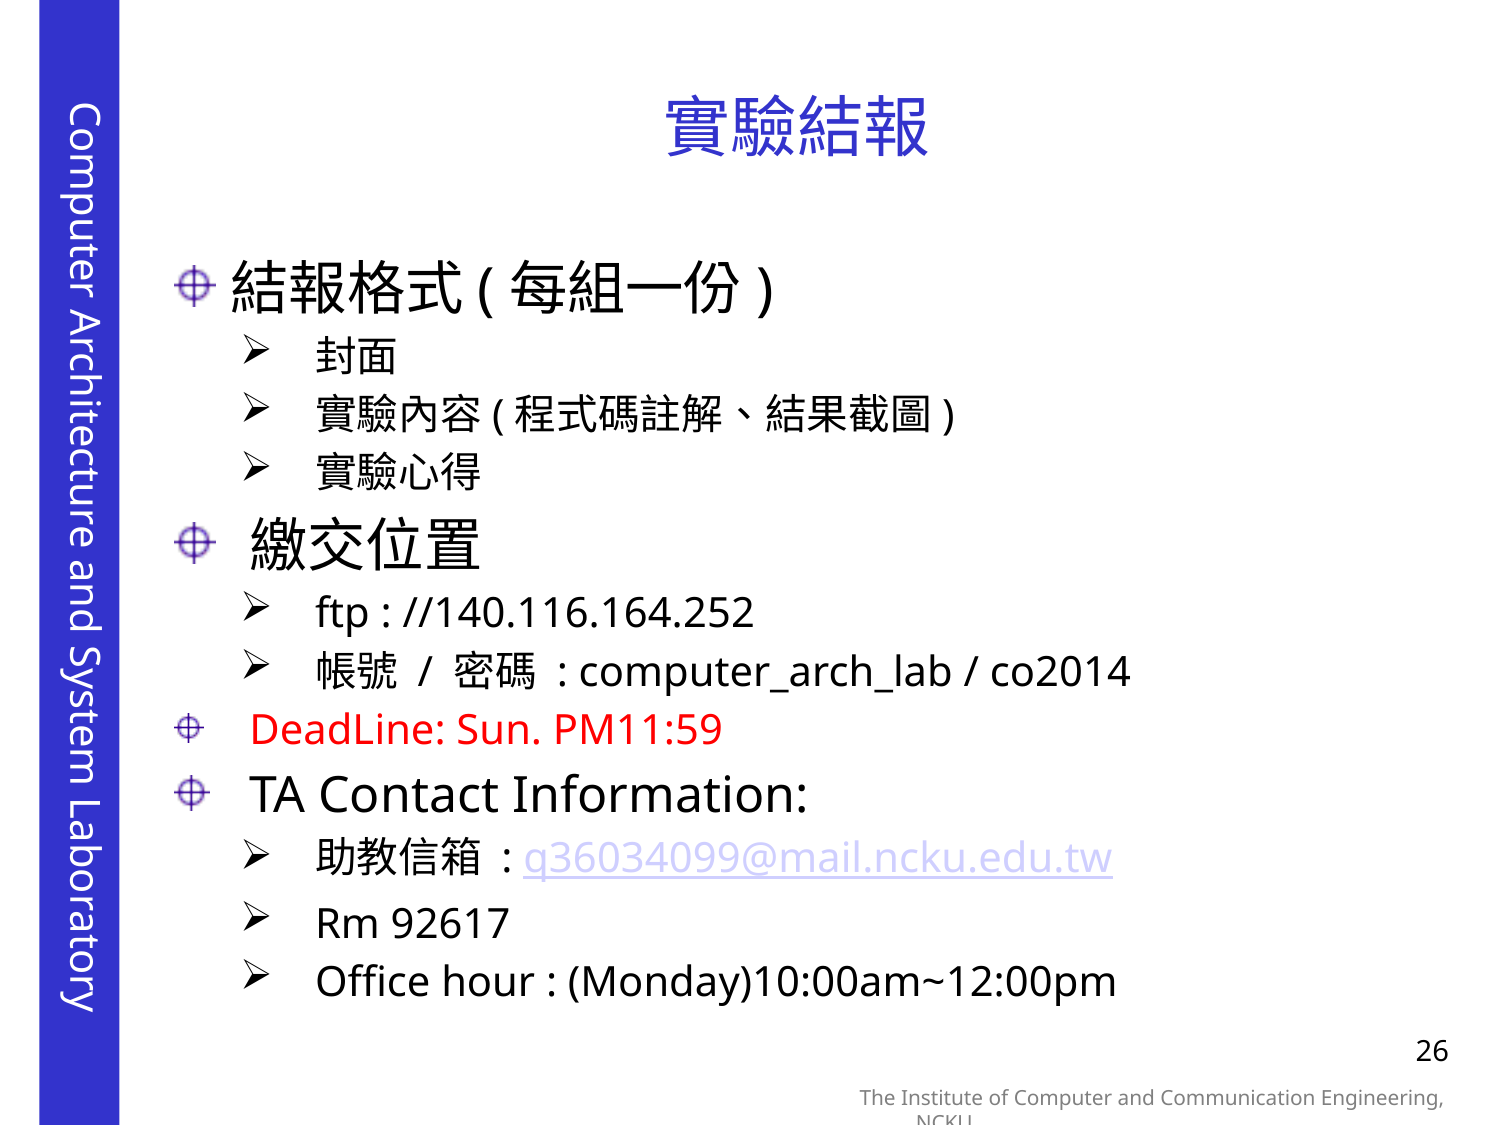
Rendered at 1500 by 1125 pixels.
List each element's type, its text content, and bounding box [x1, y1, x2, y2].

picture [174, 265, 216, 307]
picture [174, 713, 204, 743]
picture [174, 775, 210, 811]
picture [174, 522, 216, 564]
slide_number 26 [1151, 1024, 1465, 1101]
title 實驗結報 [135, 30, 1460, 219]
list 結報格式(每組一份) 封面 實驗內容(程式碼註解、結果截圖) 實驗心得 繳交位置 ftp : //140.116.164.252 帳號 / 密碼 : computer_arch_lab / co2014 DeadLine: Sun. PM11:59 TA Contact Information: 助教信箱 : q36034099@mail.ncku.edu.tw Rm 92617 Office hour : (Monday)10:00am~12:00pm [159, 243, 1377, 1001]
